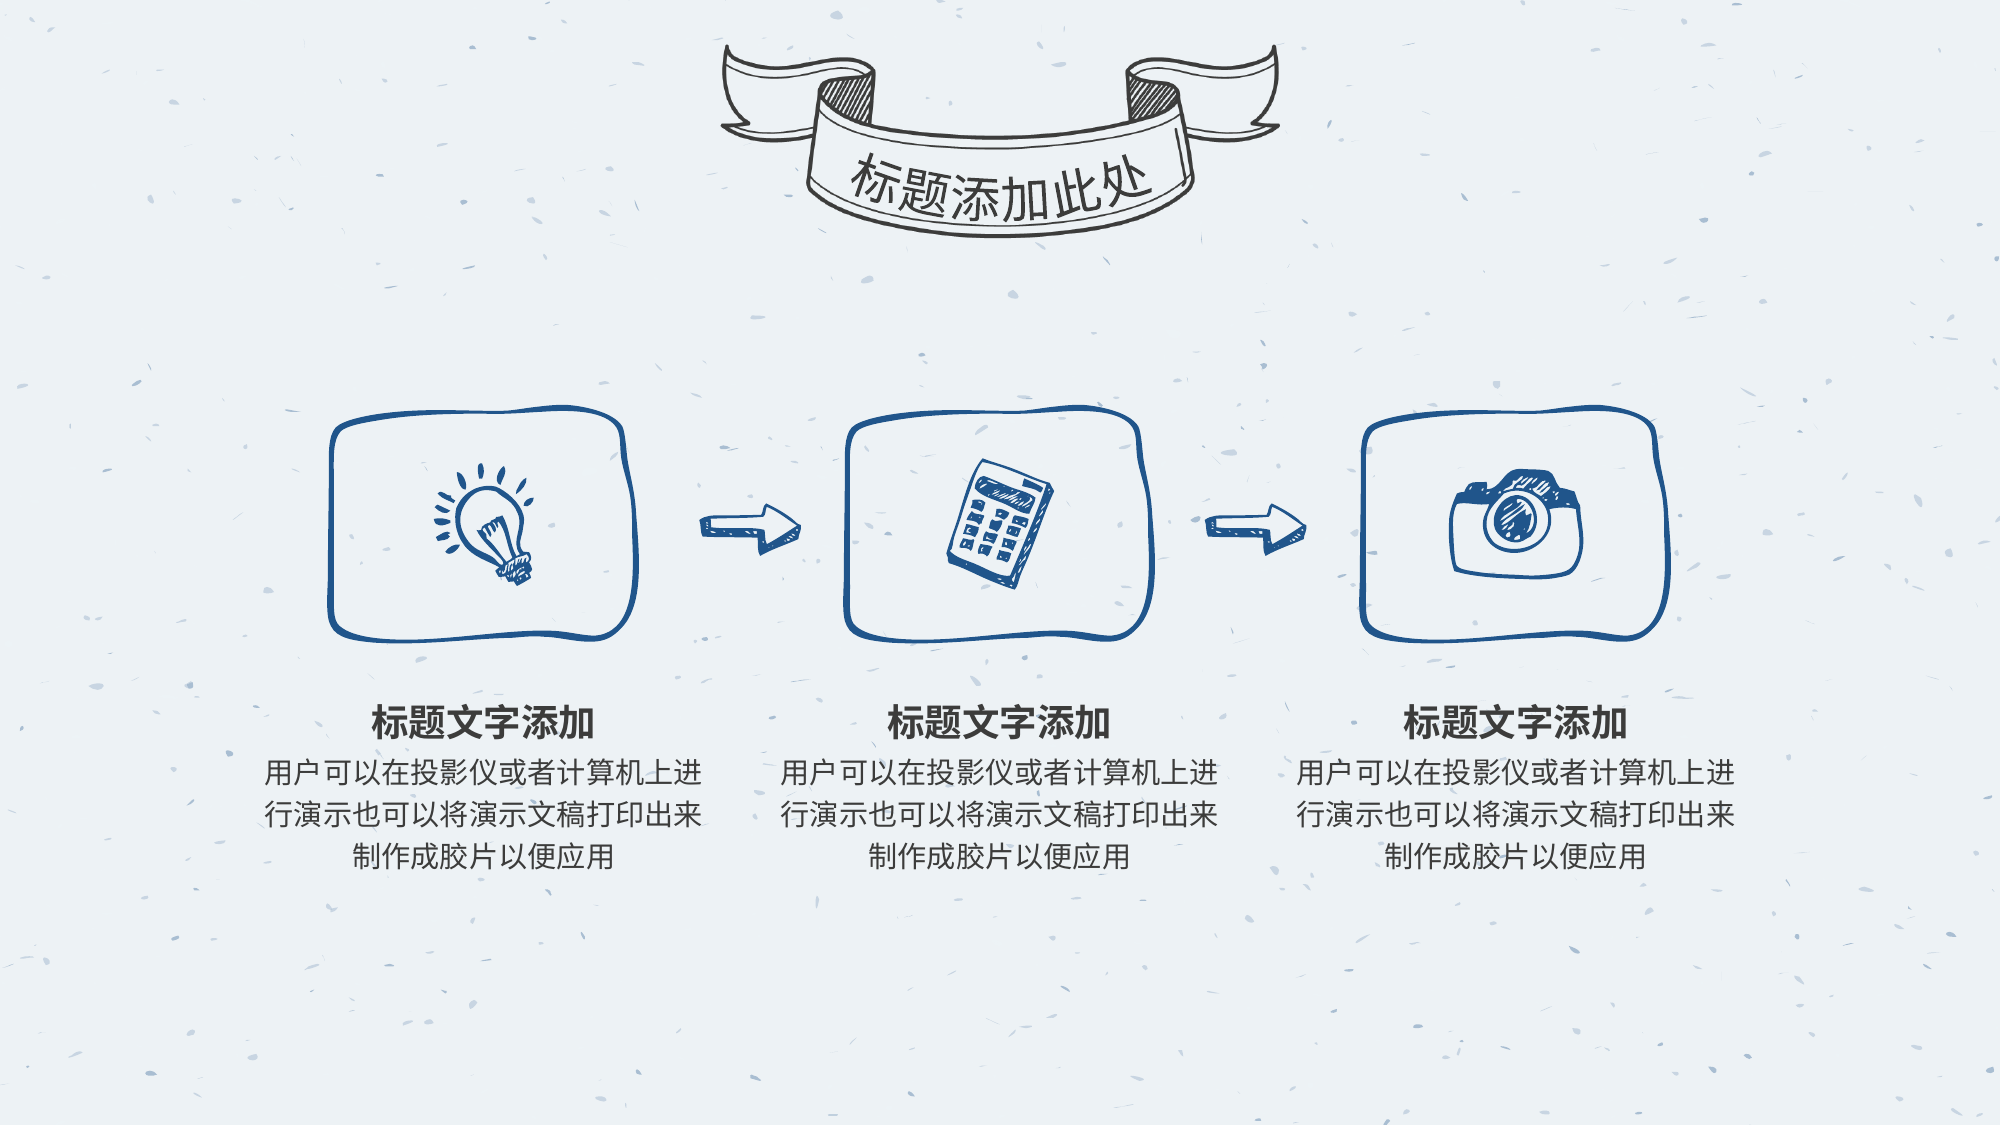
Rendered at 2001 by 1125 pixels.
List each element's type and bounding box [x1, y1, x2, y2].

text_box [1204, 503, 1307, 556]
text_box [843, 404, 1155, 644]
text_box [699, 503, 801, 556]
text_box [327, 404, 639, 644]
text_box [945, 458, 1055, 590]
text_box [433, 461, 535, 586]
picture [720, 44, 1280, 239]
text_box [1279, 682, 1753, 883]
text_box [246, 682, 721, 883]
text_box [1447, 468, 1584, 580]
text_box [763, 682, 1237, 883]
text_box [1359, 404, 1671, 644]
